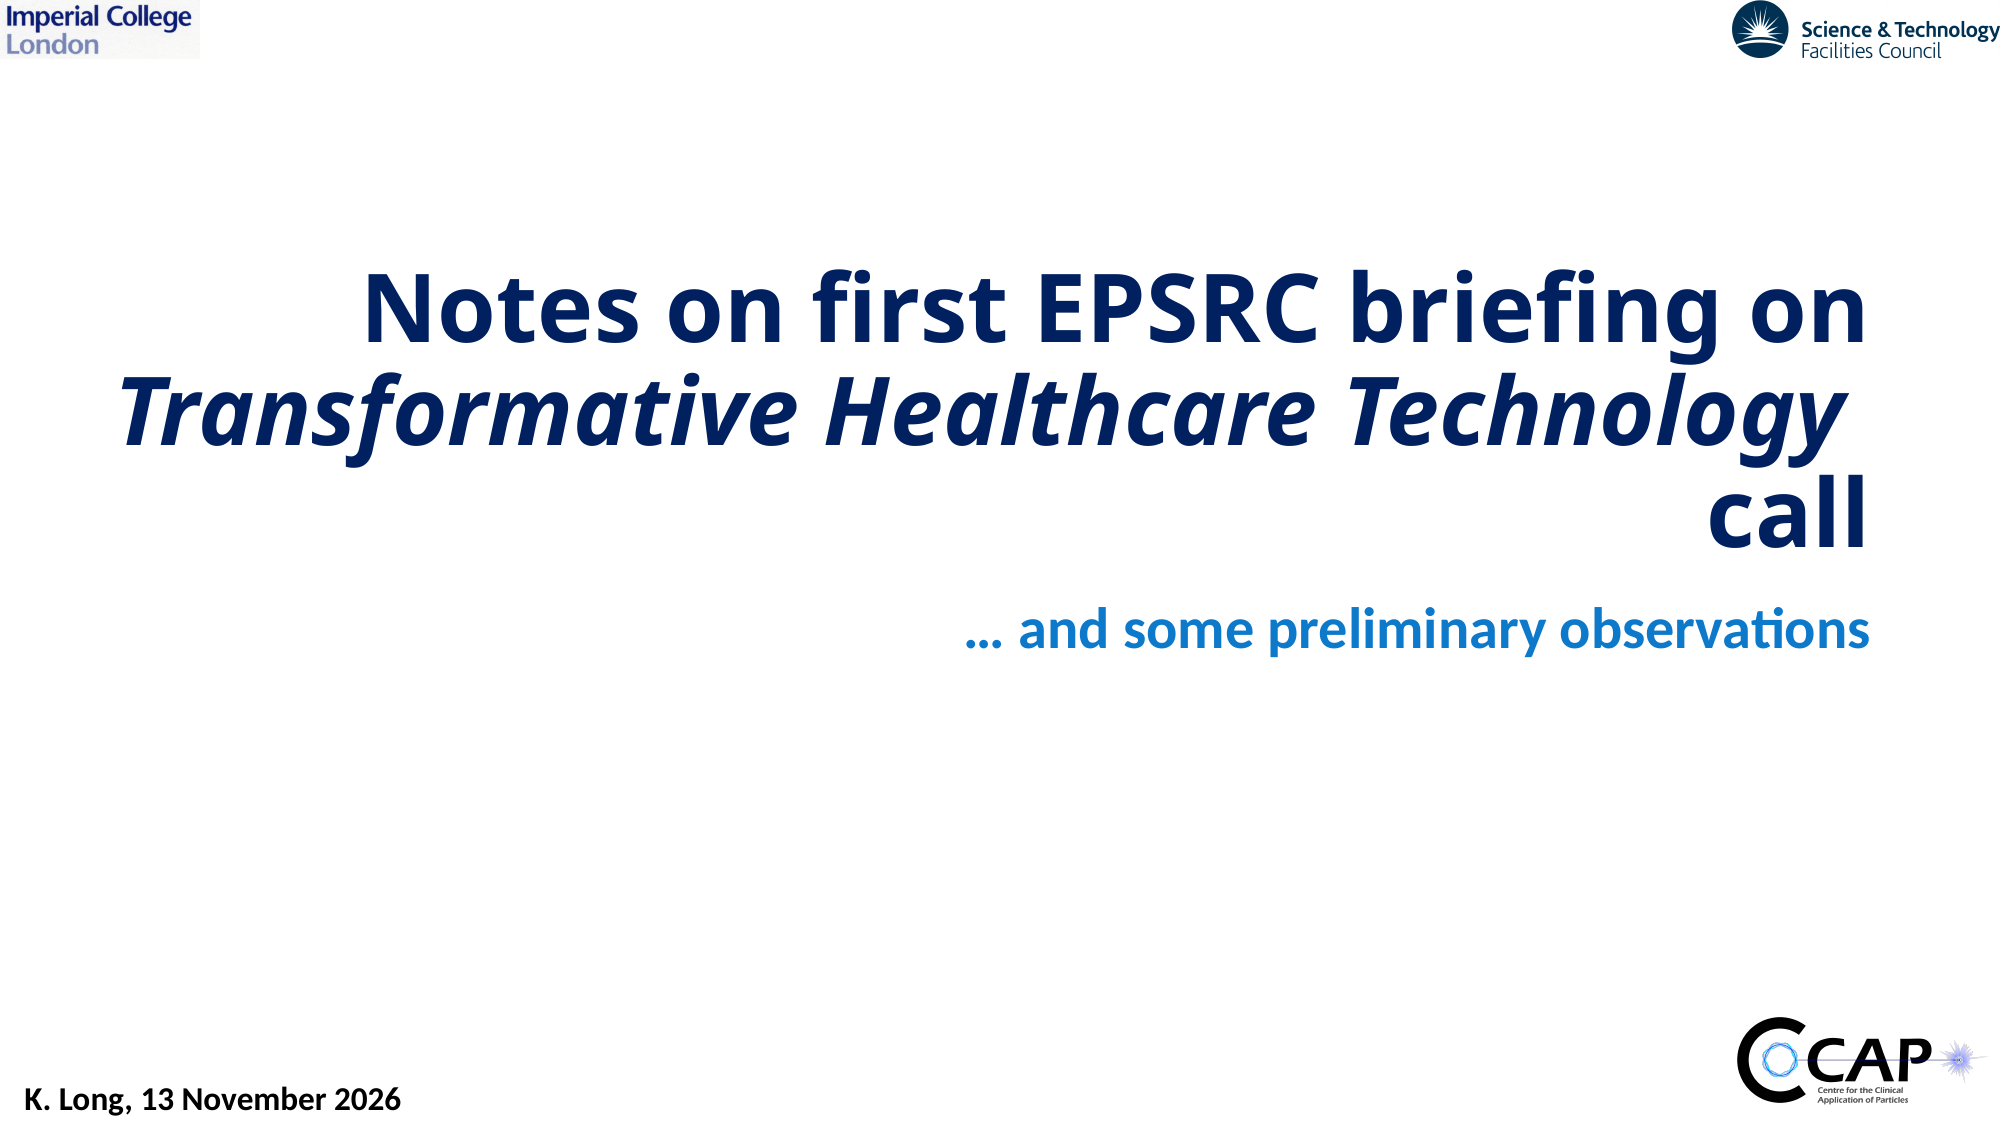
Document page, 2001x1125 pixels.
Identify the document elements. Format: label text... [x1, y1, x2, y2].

subtitle … and some preliminary observations [249, 590, 1886, 863]
picture [0, 0, 200, 59]
picture [1731, 0, 2000, 59]
title Notes on first EPSRC briefing on Transformative Healthcare Technology call [25, 184, 1886, 576]
picture [1731, 996, 2000, 1124]
